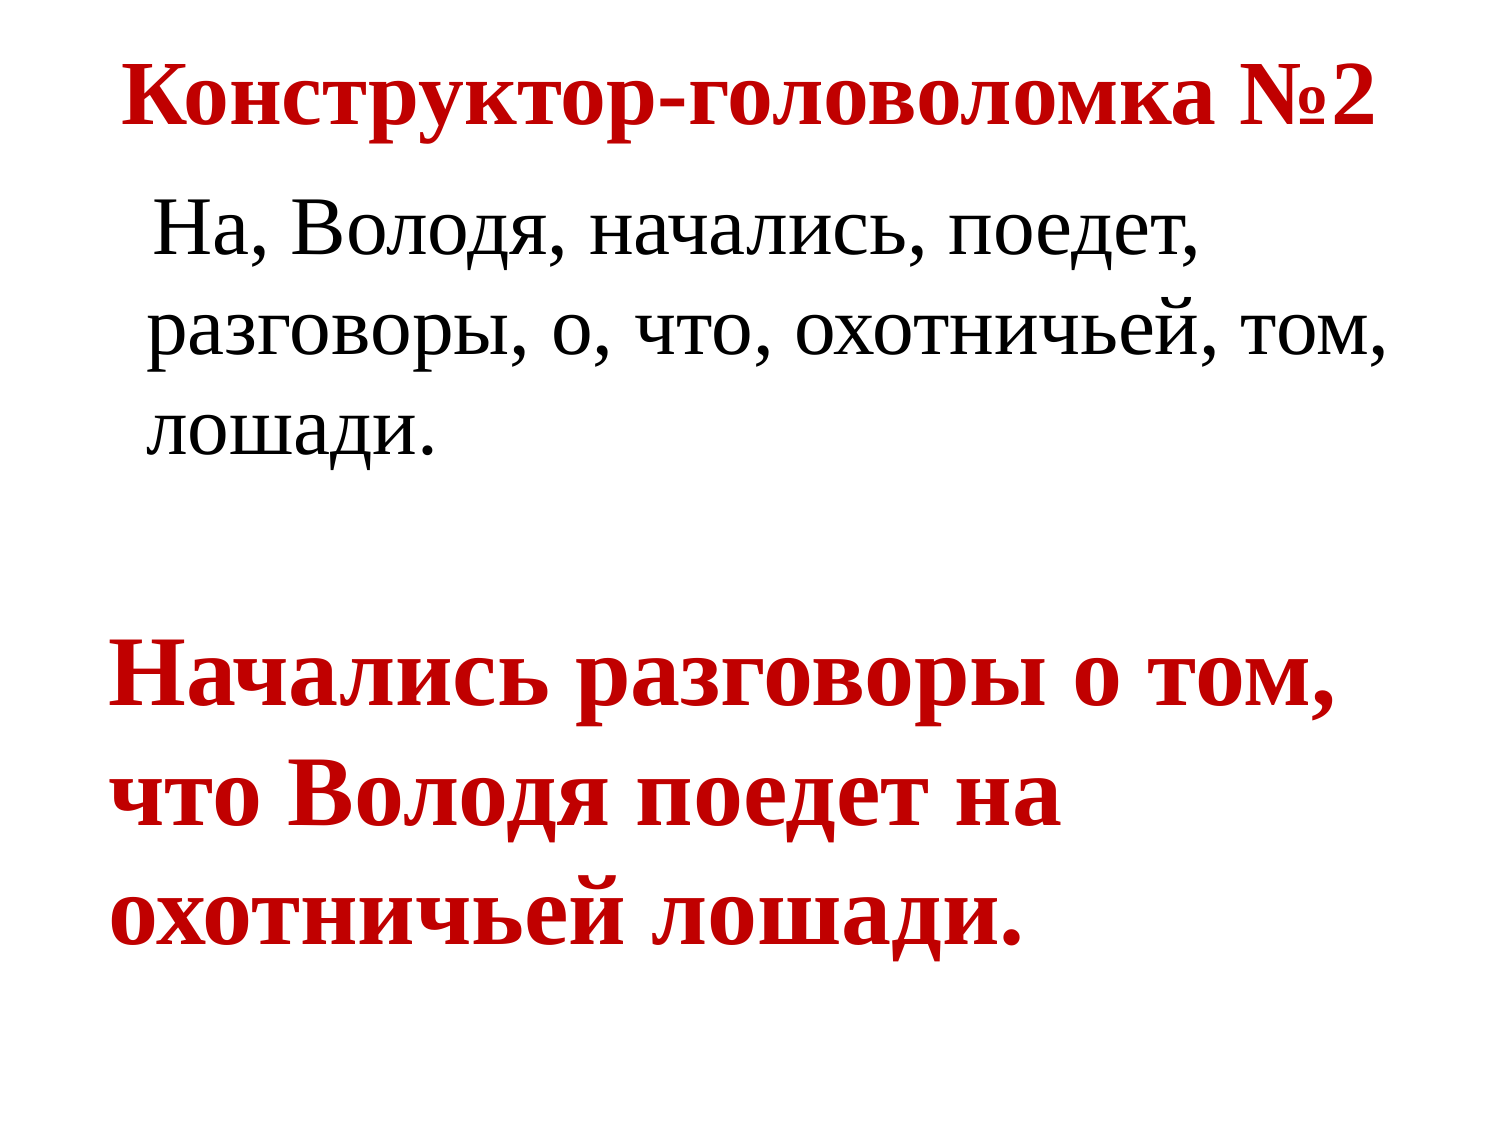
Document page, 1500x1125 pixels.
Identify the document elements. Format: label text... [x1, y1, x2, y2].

list На, Володя, начались, поедет, разговоры, о, что, охотничьей, том, лошади. [75, 164, 1425, 516]
title Конструктор-головоломка №2 [75, 0, 1425, 164]
text_box Начались разговоры о том, что Володя поедет на охотничьей лошади. [93, 597, 1465, 973]
